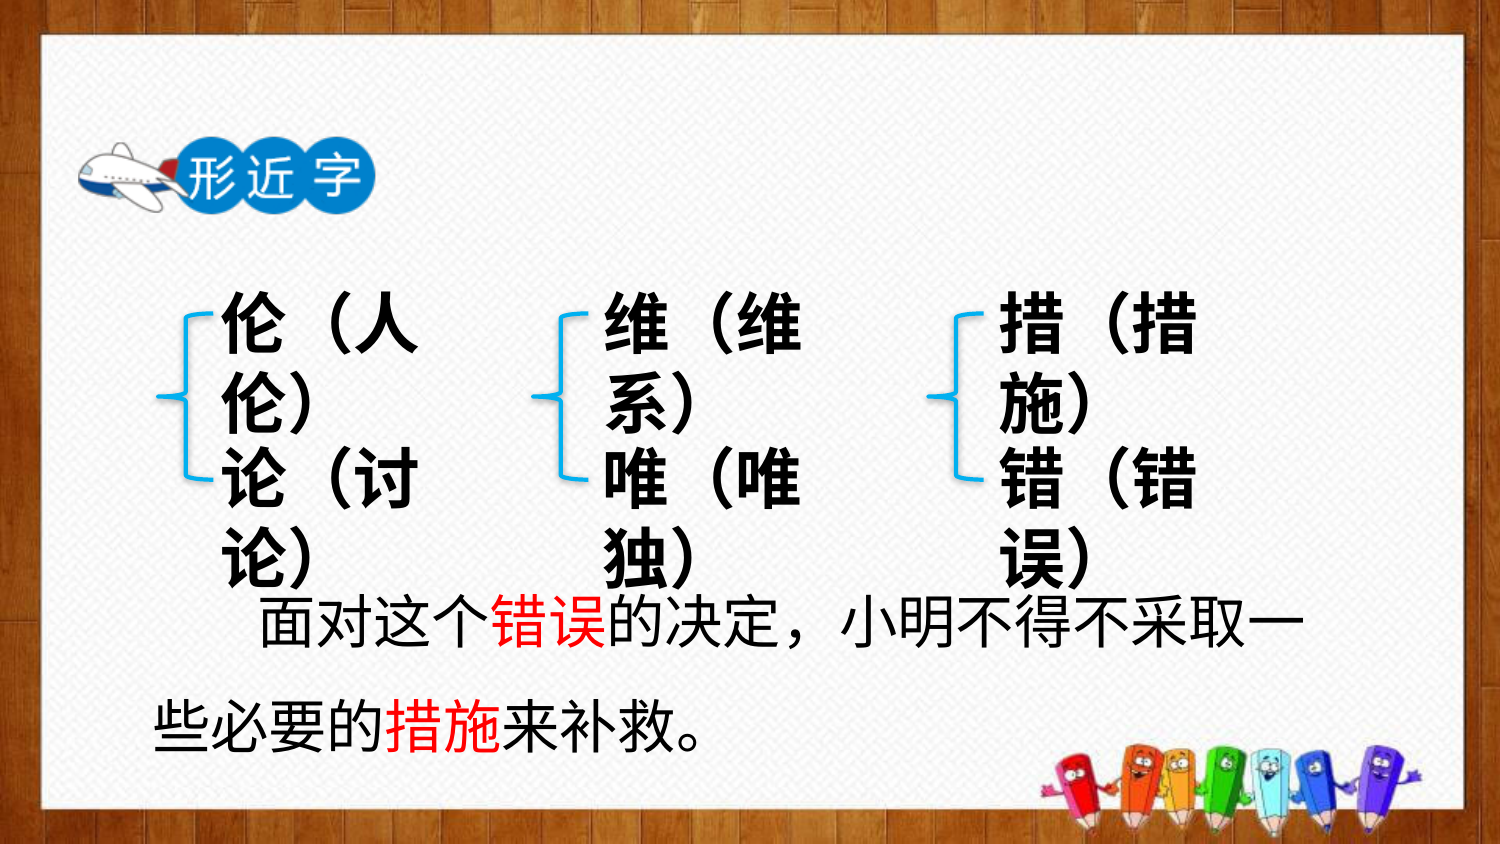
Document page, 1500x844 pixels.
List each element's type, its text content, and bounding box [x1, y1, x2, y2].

text_box 唯（唯独） [587, 429, 913, 542]
text_box [926, 311, 983, 482]
text_box 论（讨论） [205, 429, 554, 542]
text_box 措（措施） [983, 274, 1323, 429]
text_box [531, 311, 588, 482]
picture [0, 0, 1500, 844]
text_box 面对这个错误的决定，小明不得不采取一些必要的措施来补救。 [137, 542, 1364, 768]
text_box 维（维系） [588, 274, 913, 429]
text_box [156, 311, 205, 482]
text_box 错（错误） [983, 429, 1323, 542]
text_box 伦（人伦） [205, 274, 534, 429]
